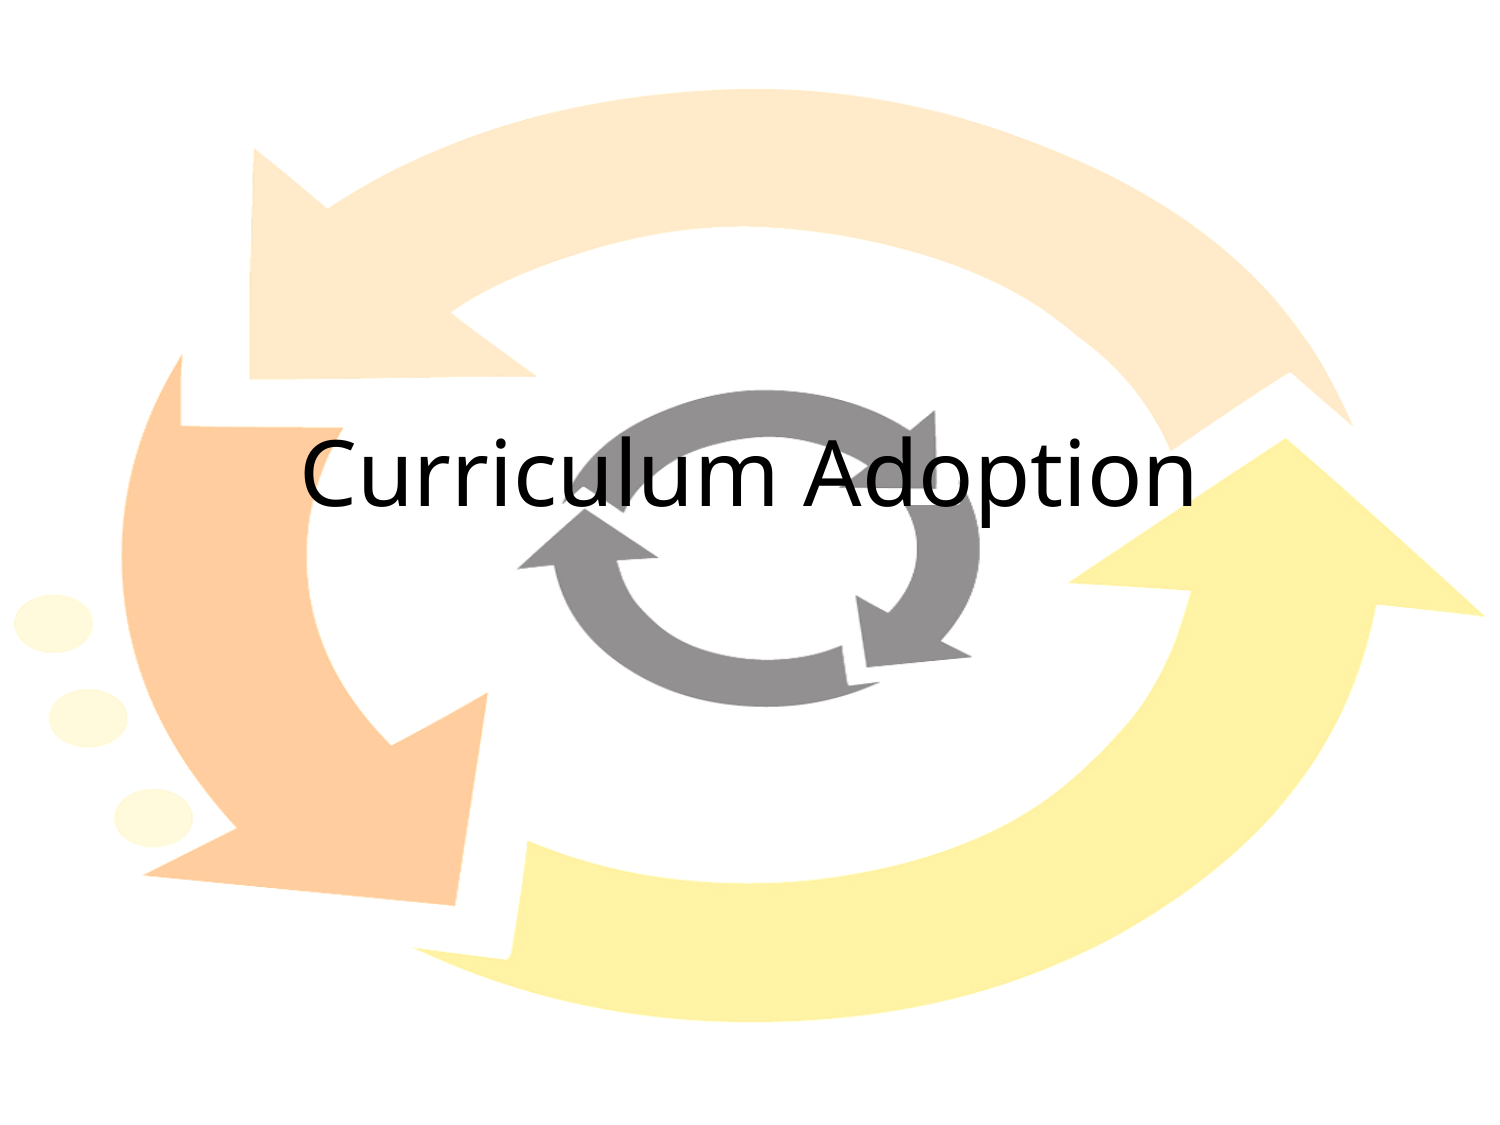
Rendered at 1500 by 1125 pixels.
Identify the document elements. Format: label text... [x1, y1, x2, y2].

title Curriculum Adoption [112, 349, 1388, 591]
